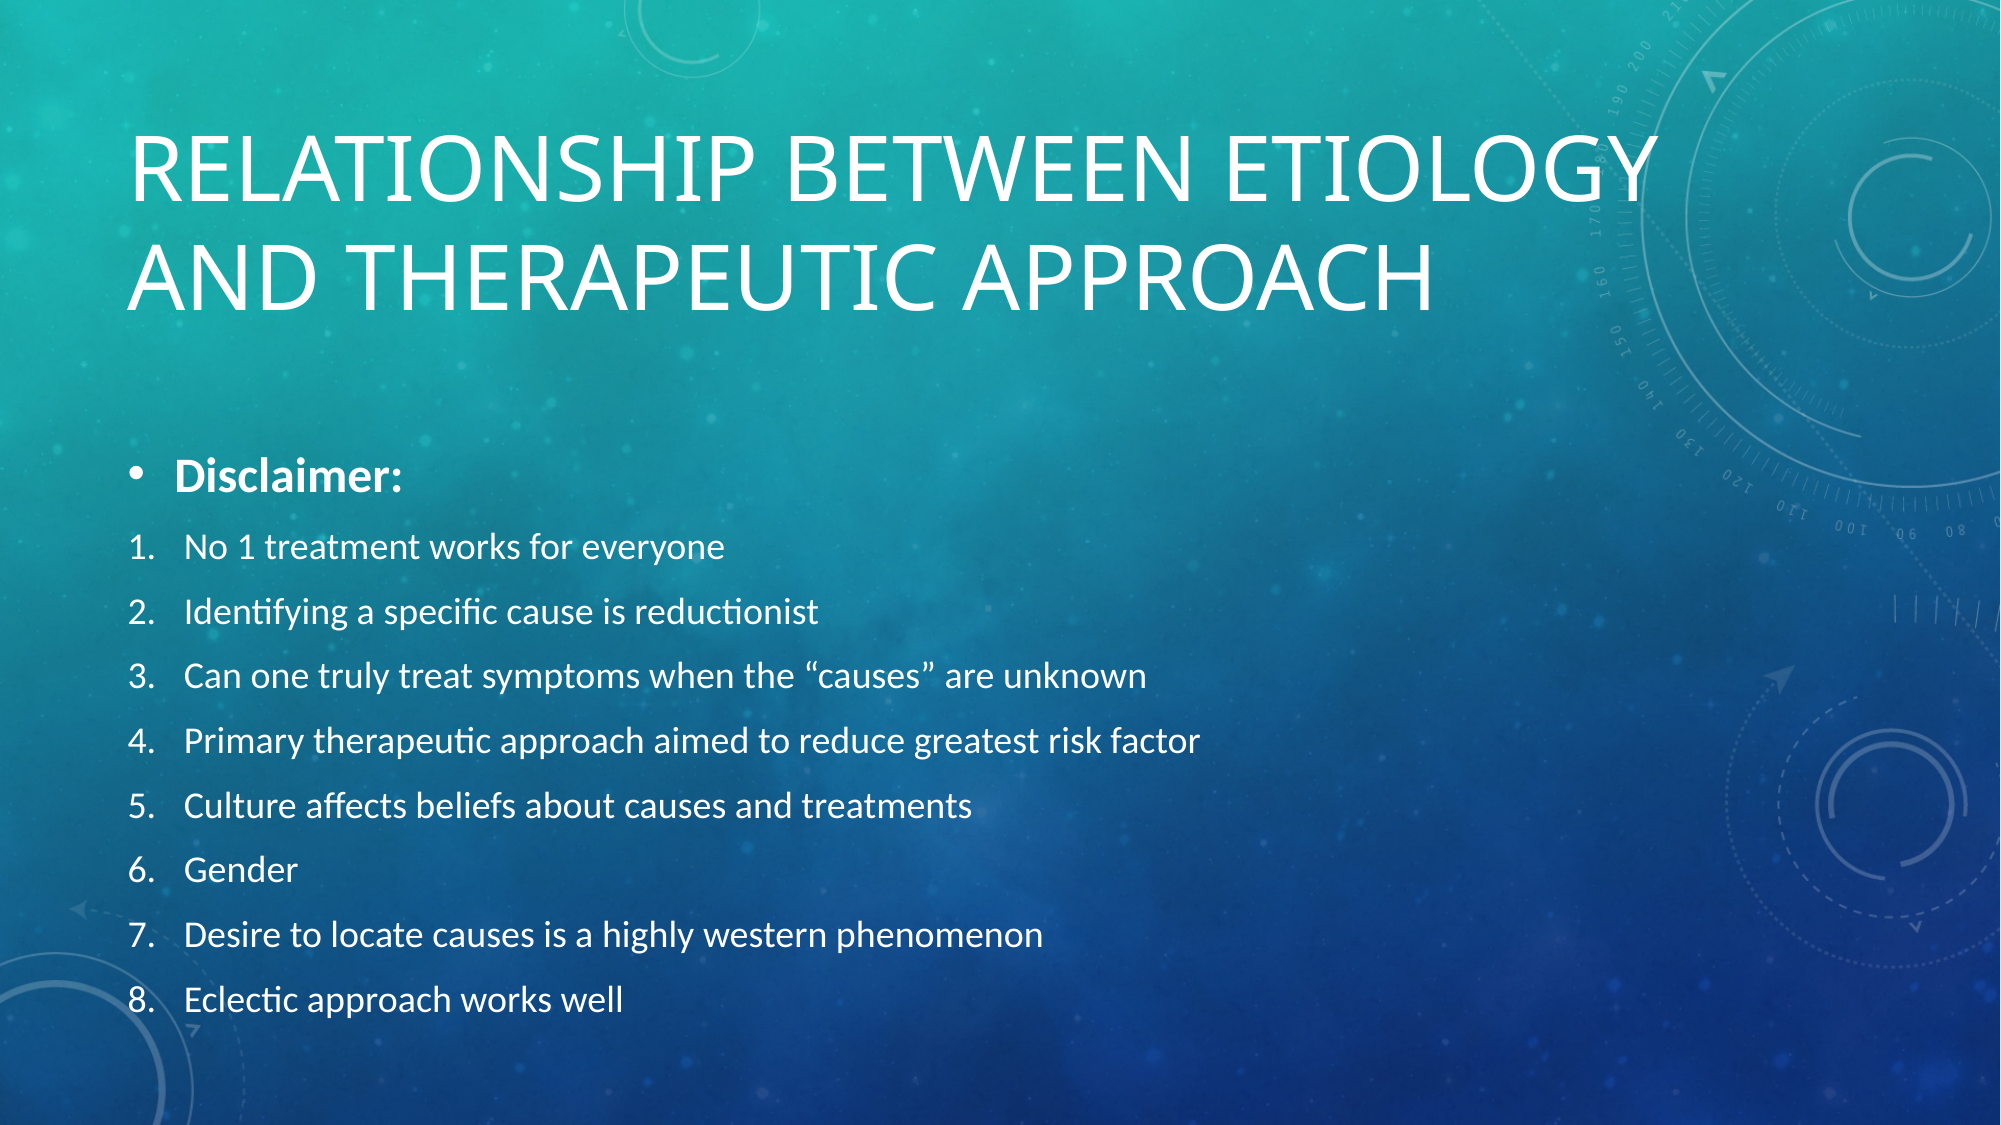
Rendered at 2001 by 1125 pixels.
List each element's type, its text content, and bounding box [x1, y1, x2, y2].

picture [0, 0, 2001, 1125]
list Disclaimer: No 1 treatment works for everyone Identifying a specific cause is reductionist Can one truly treat symptoms when the “causes” are unknown Primary therapeutic approach aimed to reduce greatest risk factor Culture affects beliefs about causes and treatments Gender Desire to locate causes is a highly western phenomenon Eclectic approach works well [112, 429, 1775, 1029]
title Relationship between etiology and therapeutic approach [112, 99, 1775, 339]
